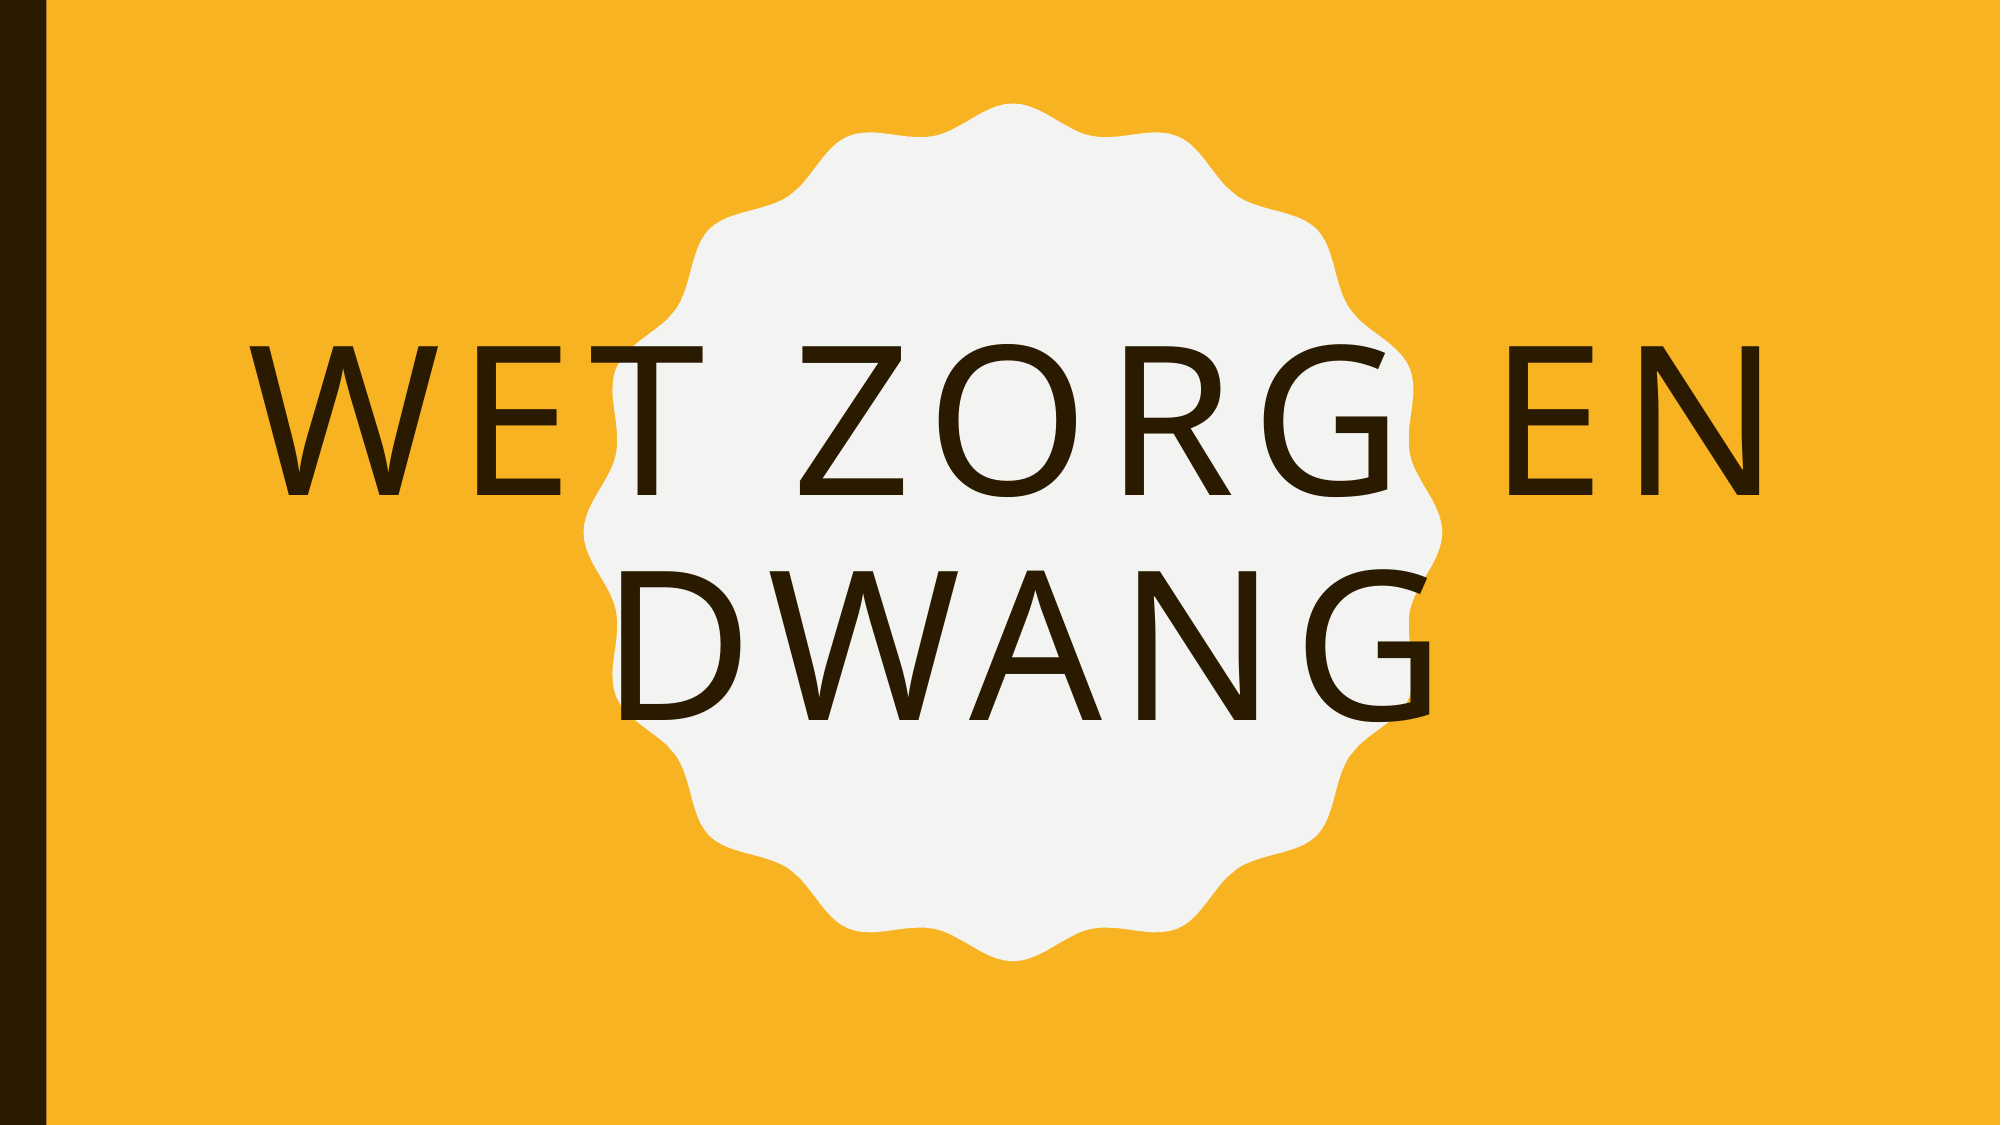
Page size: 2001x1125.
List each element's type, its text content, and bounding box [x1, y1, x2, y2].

title Wet zorg en dwang [176, 180, 1870, 902]
